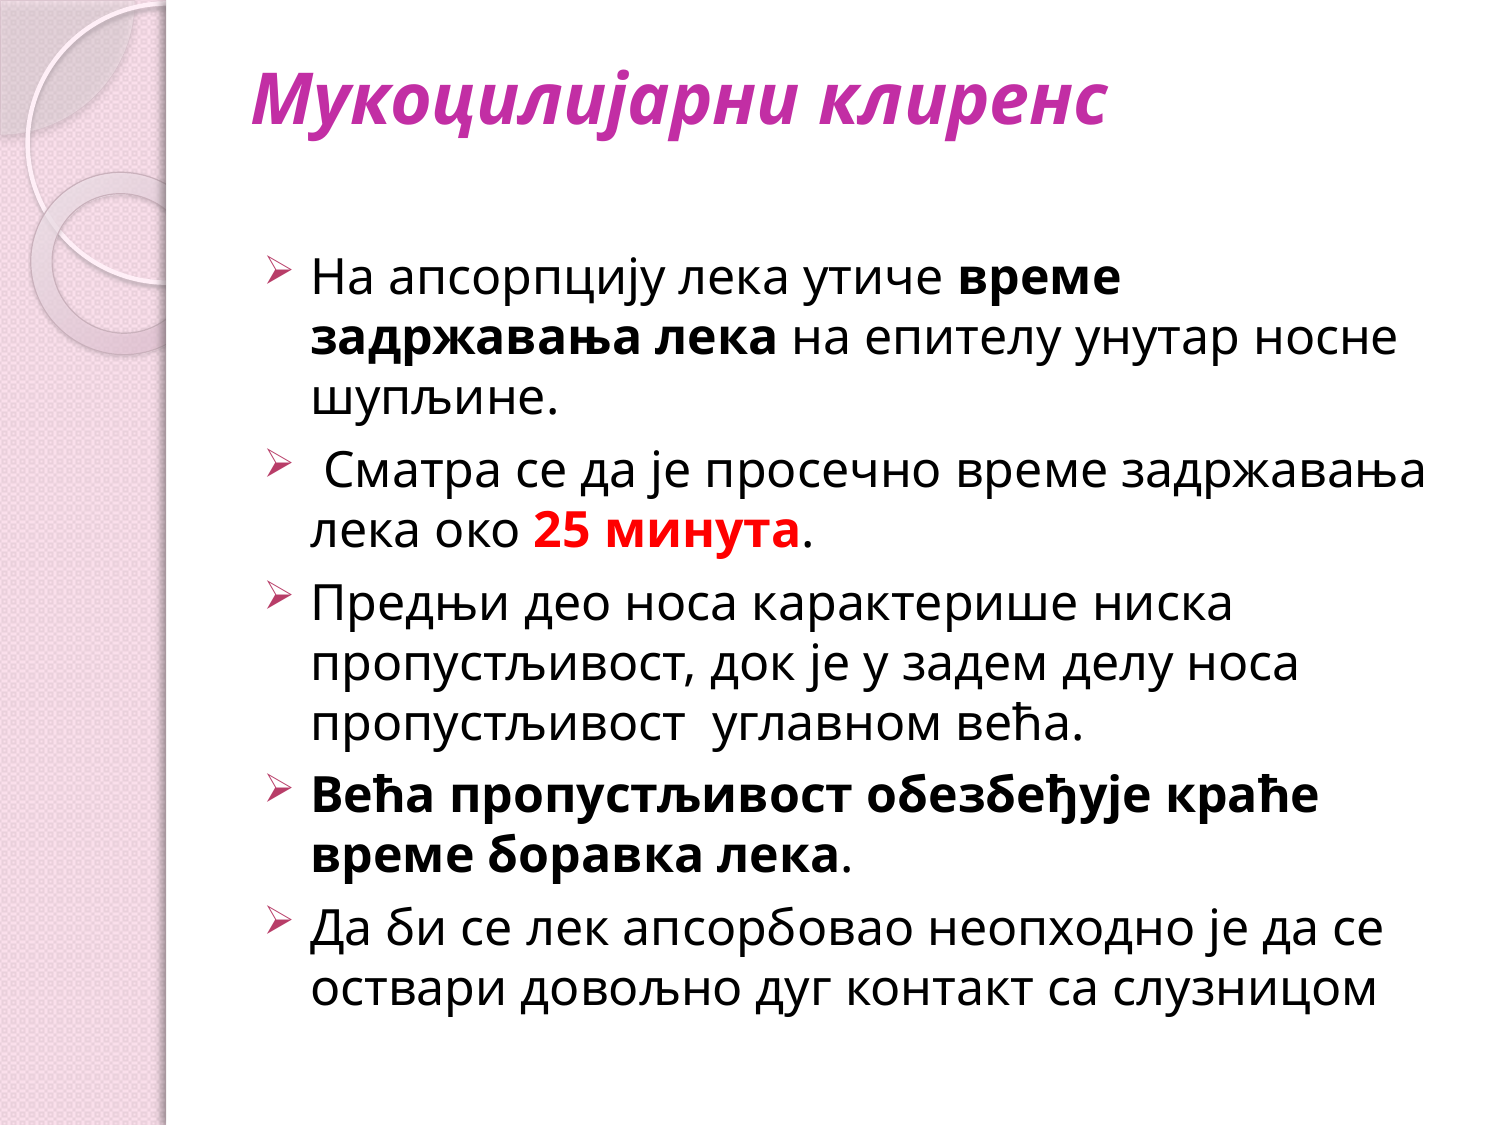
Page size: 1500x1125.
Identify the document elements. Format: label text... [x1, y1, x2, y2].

list На апсорпцију лека утиче време задржавања лека на епителу унутар носне шупљине. Сматра се да је просечно време задржавања лека око 25 минута. Предњи део носа карактерише ниска пропустљивост, док је у задем делу носа пропустљивост углавном већа. Већа пропустљивост обезбеђује краће време боравка лека. Да би се лек апсорбовао неопходно је да се оствари довољно дуг контакт са слузницом [235, 237, 1466, 1025]
title Мукоцилијарни клиренс [235, 45, 1466, 233]
